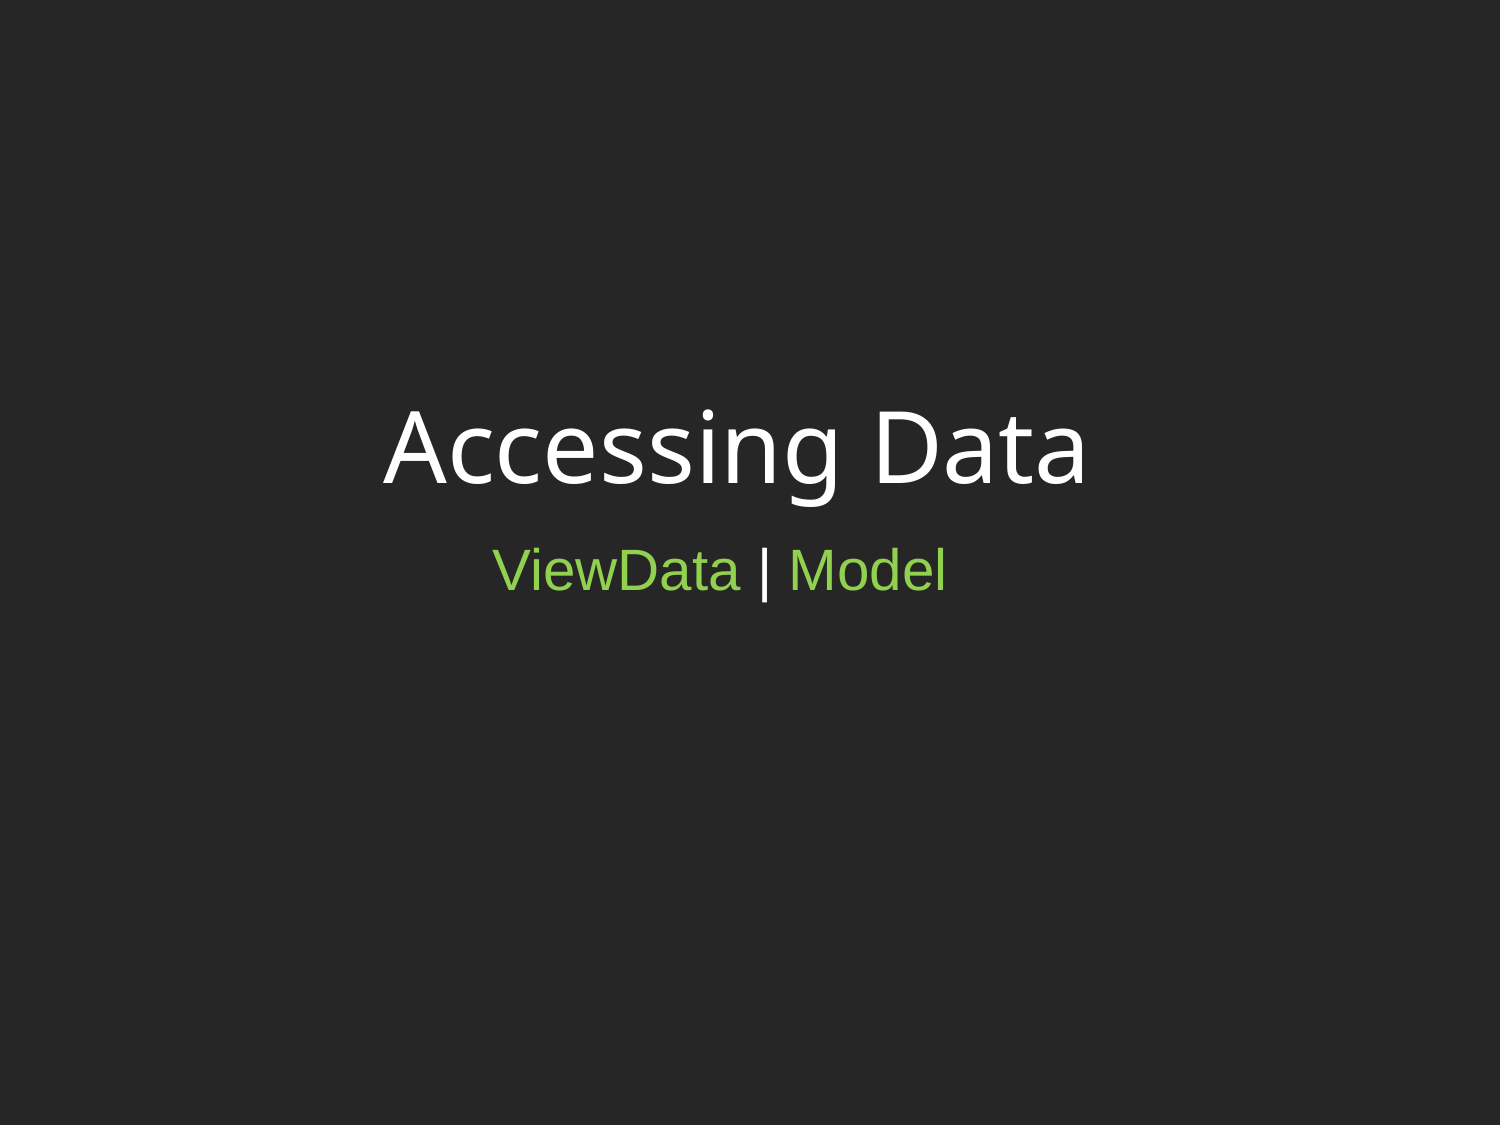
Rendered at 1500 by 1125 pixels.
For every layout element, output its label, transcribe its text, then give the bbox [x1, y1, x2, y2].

title Accessing Data [62, 349, 1413, 538]
text_box ViewData | Model [477, 525, 963, 610]
